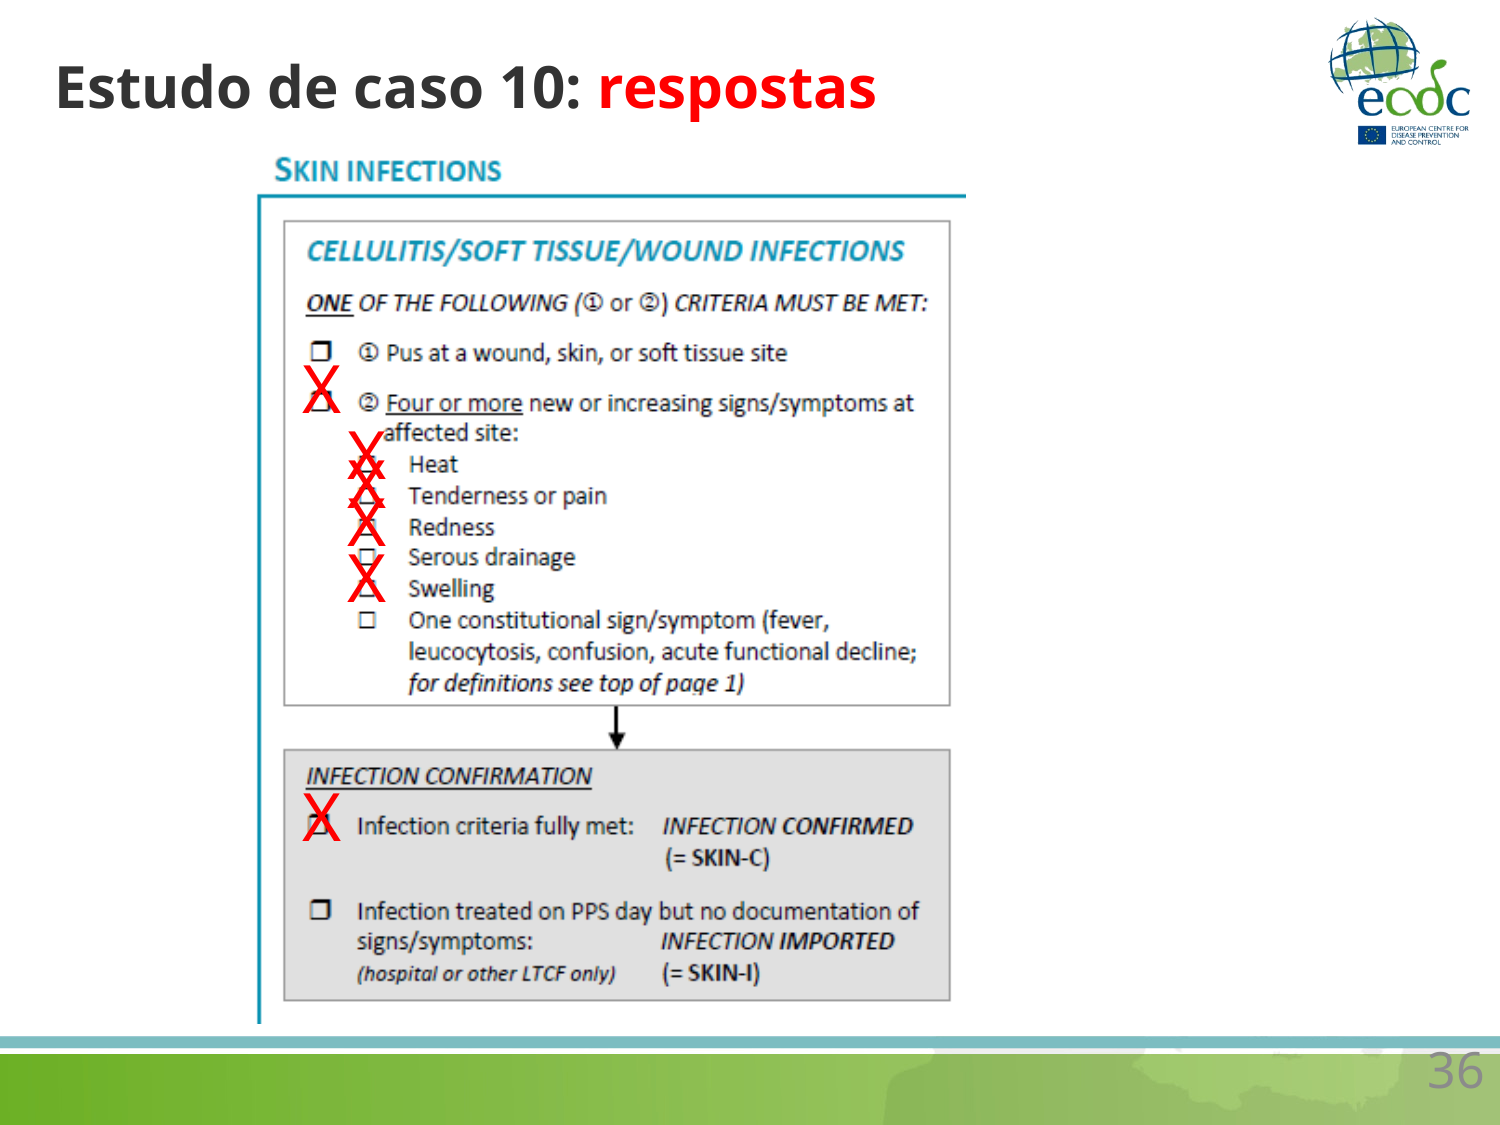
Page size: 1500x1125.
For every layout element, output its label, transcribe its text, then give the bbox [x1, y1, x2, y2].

picture [1328, 17, 1473, 148]
picture [0, 1036, 1500, 1125]
picture [261, 198, 966, 1025]
title Estudo de caso 10: respostas [54, 58, 1405, 152]
slide_number 36 [1149, 1042, 1500, 1103]
picture [241, 138, 966, 1025]
